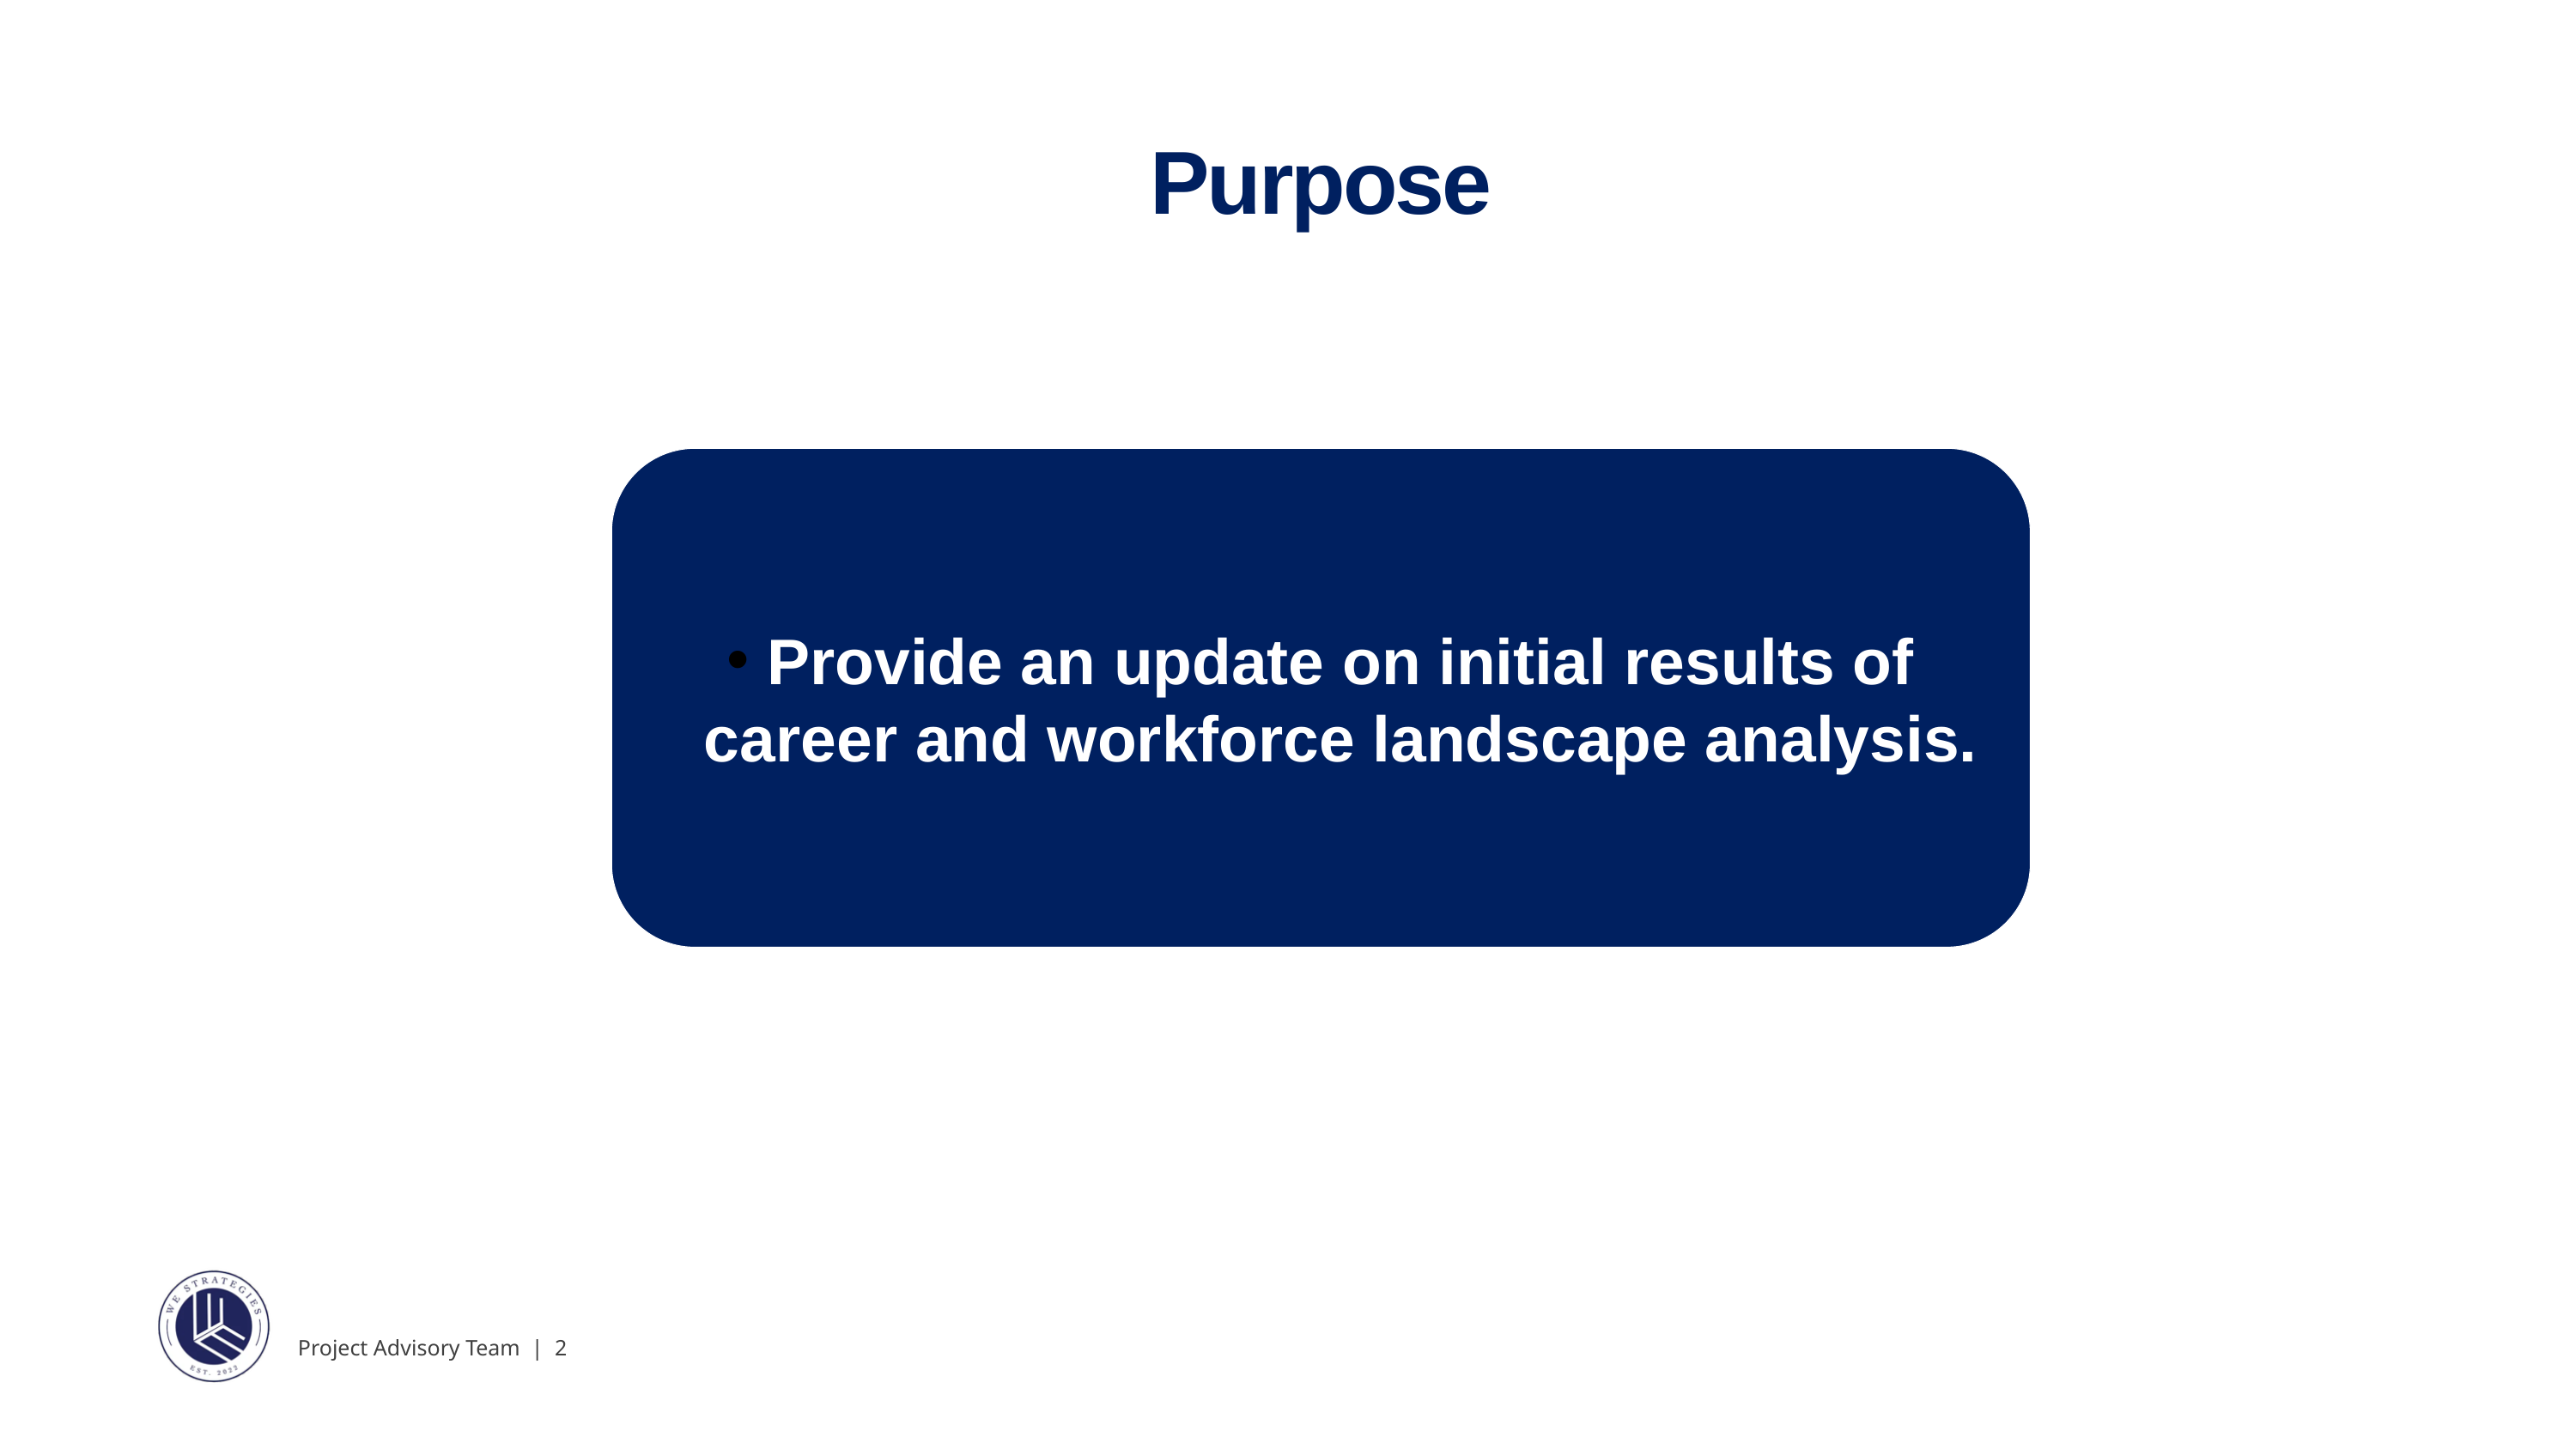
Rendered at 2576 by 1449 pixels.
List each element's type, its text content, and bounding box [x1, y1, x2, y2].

text_box Purpose [764, 93, 1878, 239]
text_box Provide an update on initial results of career and workforce landscape analysis. [611, 447, 2032, 949]
picture [155, 1267, 273, 1385]
